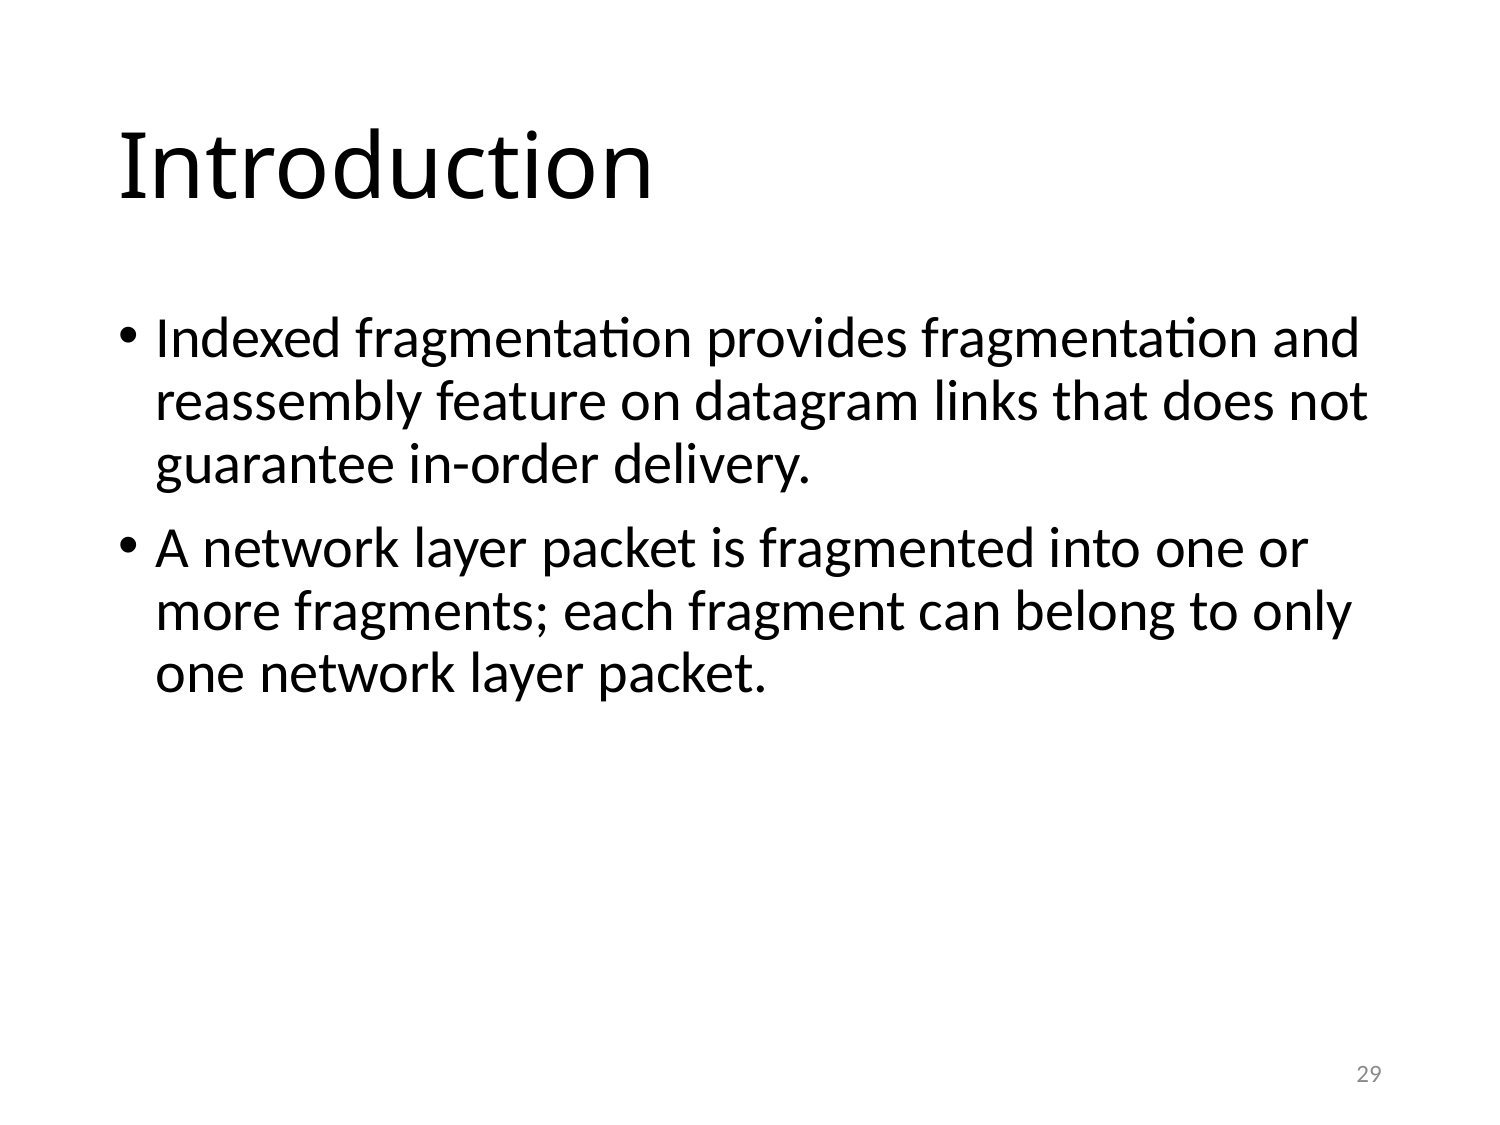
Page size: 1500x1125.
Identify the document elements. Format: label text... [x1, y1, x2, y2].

list Indexed fragmentation provides fragmentation and reassembly feature on datagram links that does not guarantee in-order delivery. A network layer packet is fragmented into one or more fragments; each fragment can belong to only one network layer packet. [103, 299, 1397, 1014]
slide_number 29 [1059, 1042, 1397, 1103]
title Introduction [103, 59, 1397, 278]
